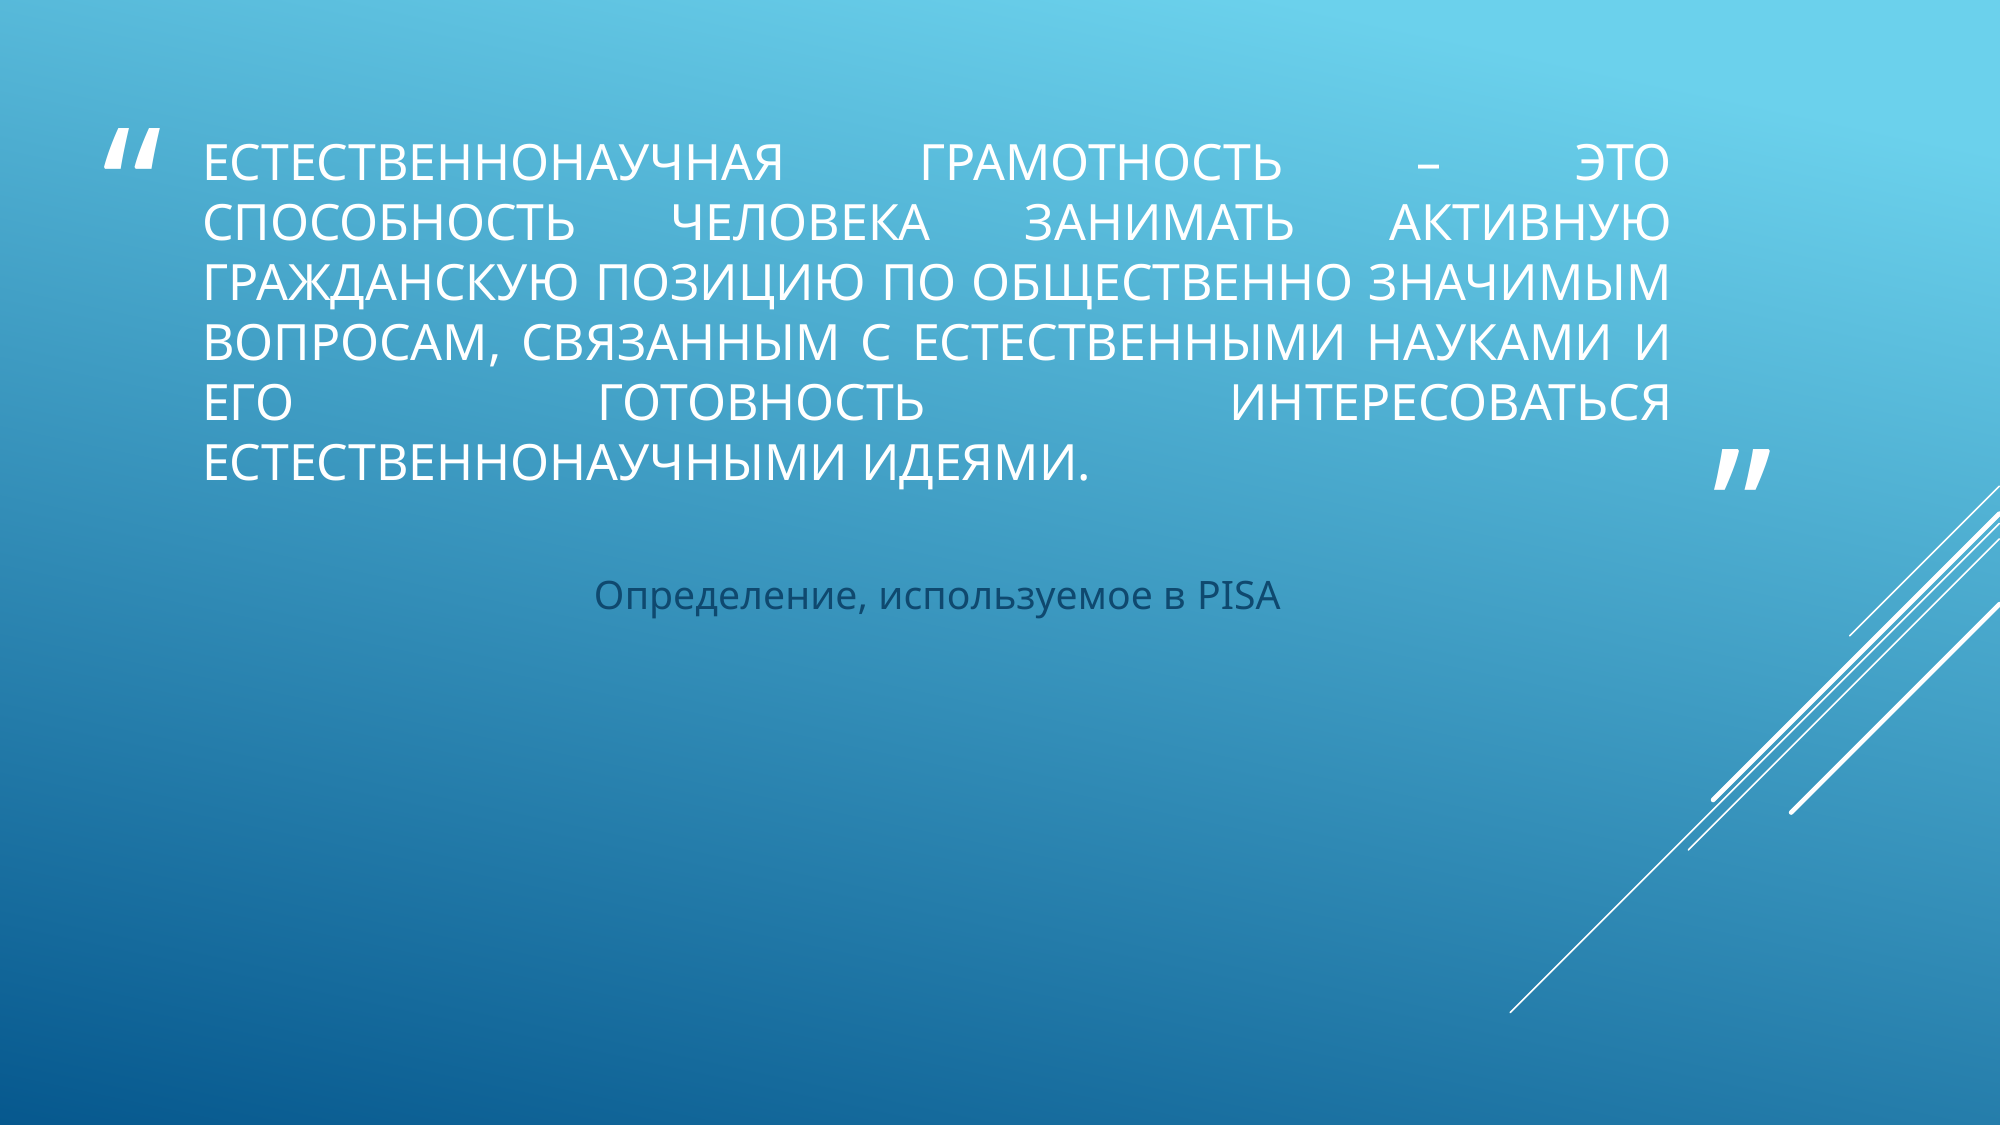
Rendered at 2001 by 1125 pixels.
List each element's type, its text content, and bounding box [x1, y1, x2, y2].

list Определение, используемое в PISA [237, 562, 1638, 625]
title Естественнонаучная грамотность – это способность человека занимать активную гражданскую позицию по общественно значимым вопросам, связанным с естественными науками и его готовность интересоваться естественнонаучными идеями. [187, 58, 1688, 563]
